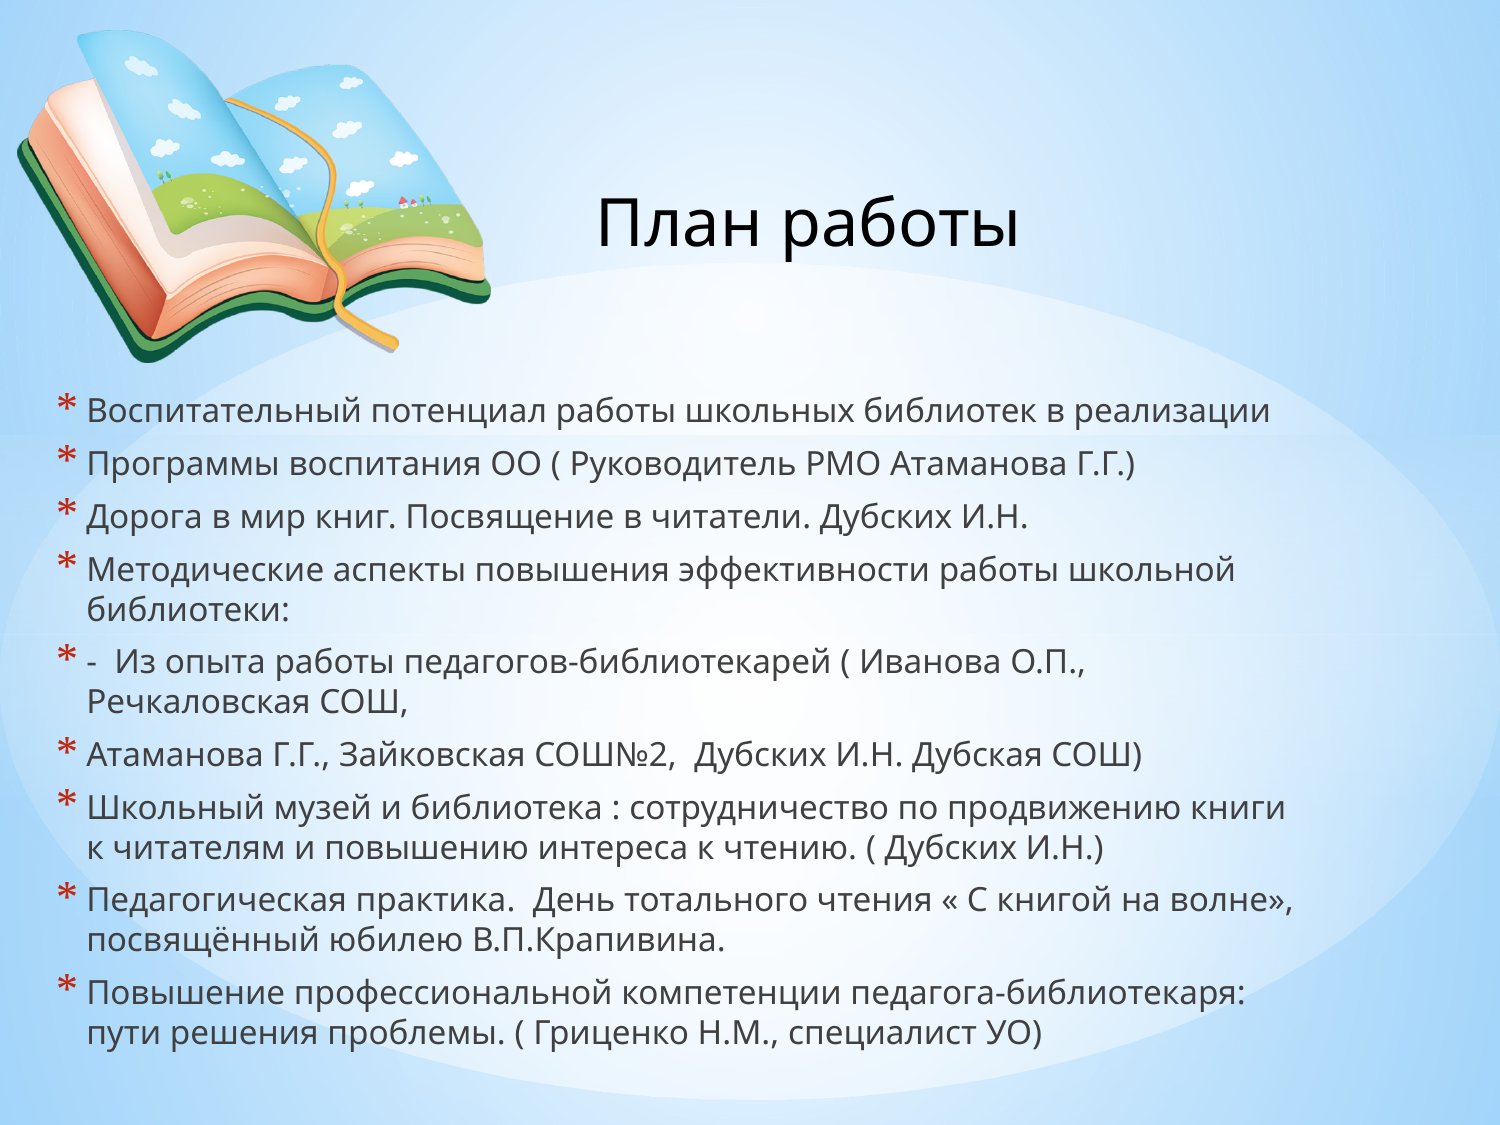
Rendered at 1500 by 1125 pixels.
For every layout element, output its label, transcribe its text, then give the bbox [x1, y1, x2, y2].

picture [17, 30, 491, 363]
text_box План работы [581, 172, 1038, 268]
list Воспитательный потенциал работы школьных библиотек в реализации Программы воспитания ОО ( Руководитель РМО Атаманова Г.Г.) Дорога в мир книг. Посвящение в читатели. Дубских И.Н. Методические аспекты повышения эффективности работы школьной библиотеки: - Из опыта работы педагогов-библиотекарей ( Иванова О.П., Речкаловская СОШ, Атаманова Г.Г., Зайковская СОШ№2, Дубских И.Н. Дубская СОШ) Школьный музей и библиотека : сотрудничество по продвижению книги к читателям и повышению интереса к чтению. ( Дубских И.Н.) Педагогическая практика. День тотального чтения « С книгой на волне», посвящённый юбилею В.П.Крапивина. Повышение профессиональной компетенции педагога-библиотекаря: пути решения проблемы. ( Гриценко Н.М., специалист УО) [41, 125, 1329, 1059]
